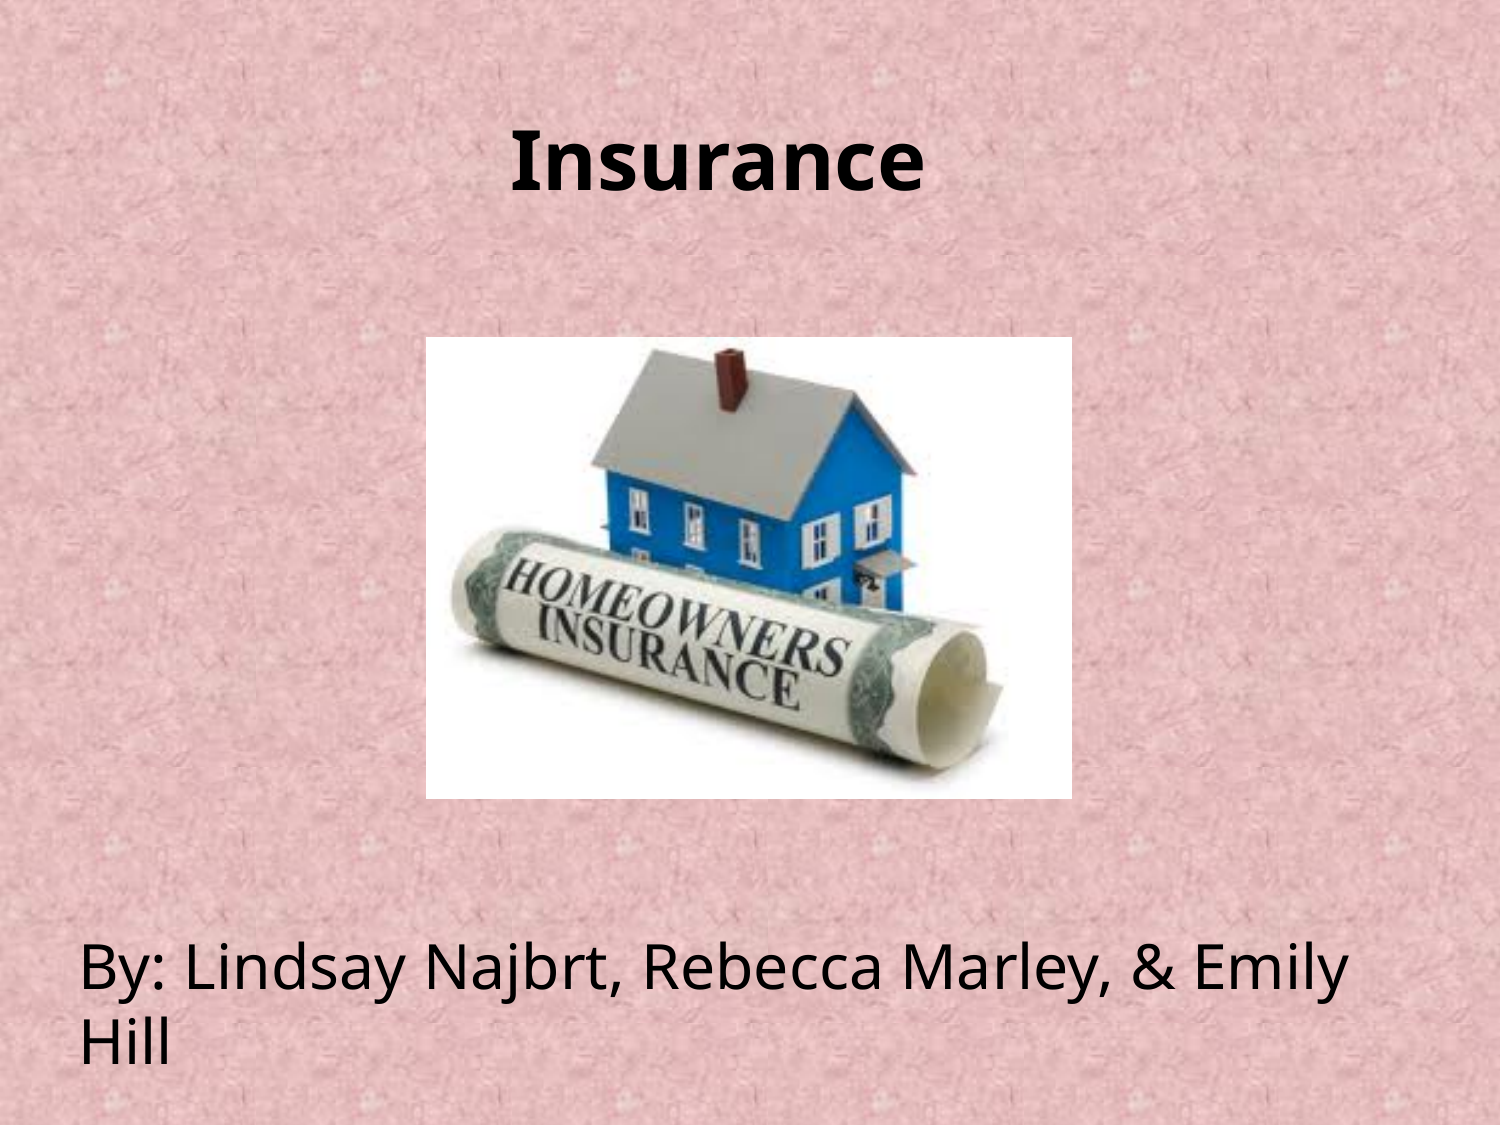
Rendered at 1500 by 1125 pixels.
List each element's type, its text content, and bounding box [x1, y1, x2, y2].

text_box By: Lindsay Najbrt, Rebecca Marley, & Emily Hill [63, 919, 1439, 1085]
picture [0, 0, 1500, 1125]
text_box Insurance [399, 99, 1038, 215]
